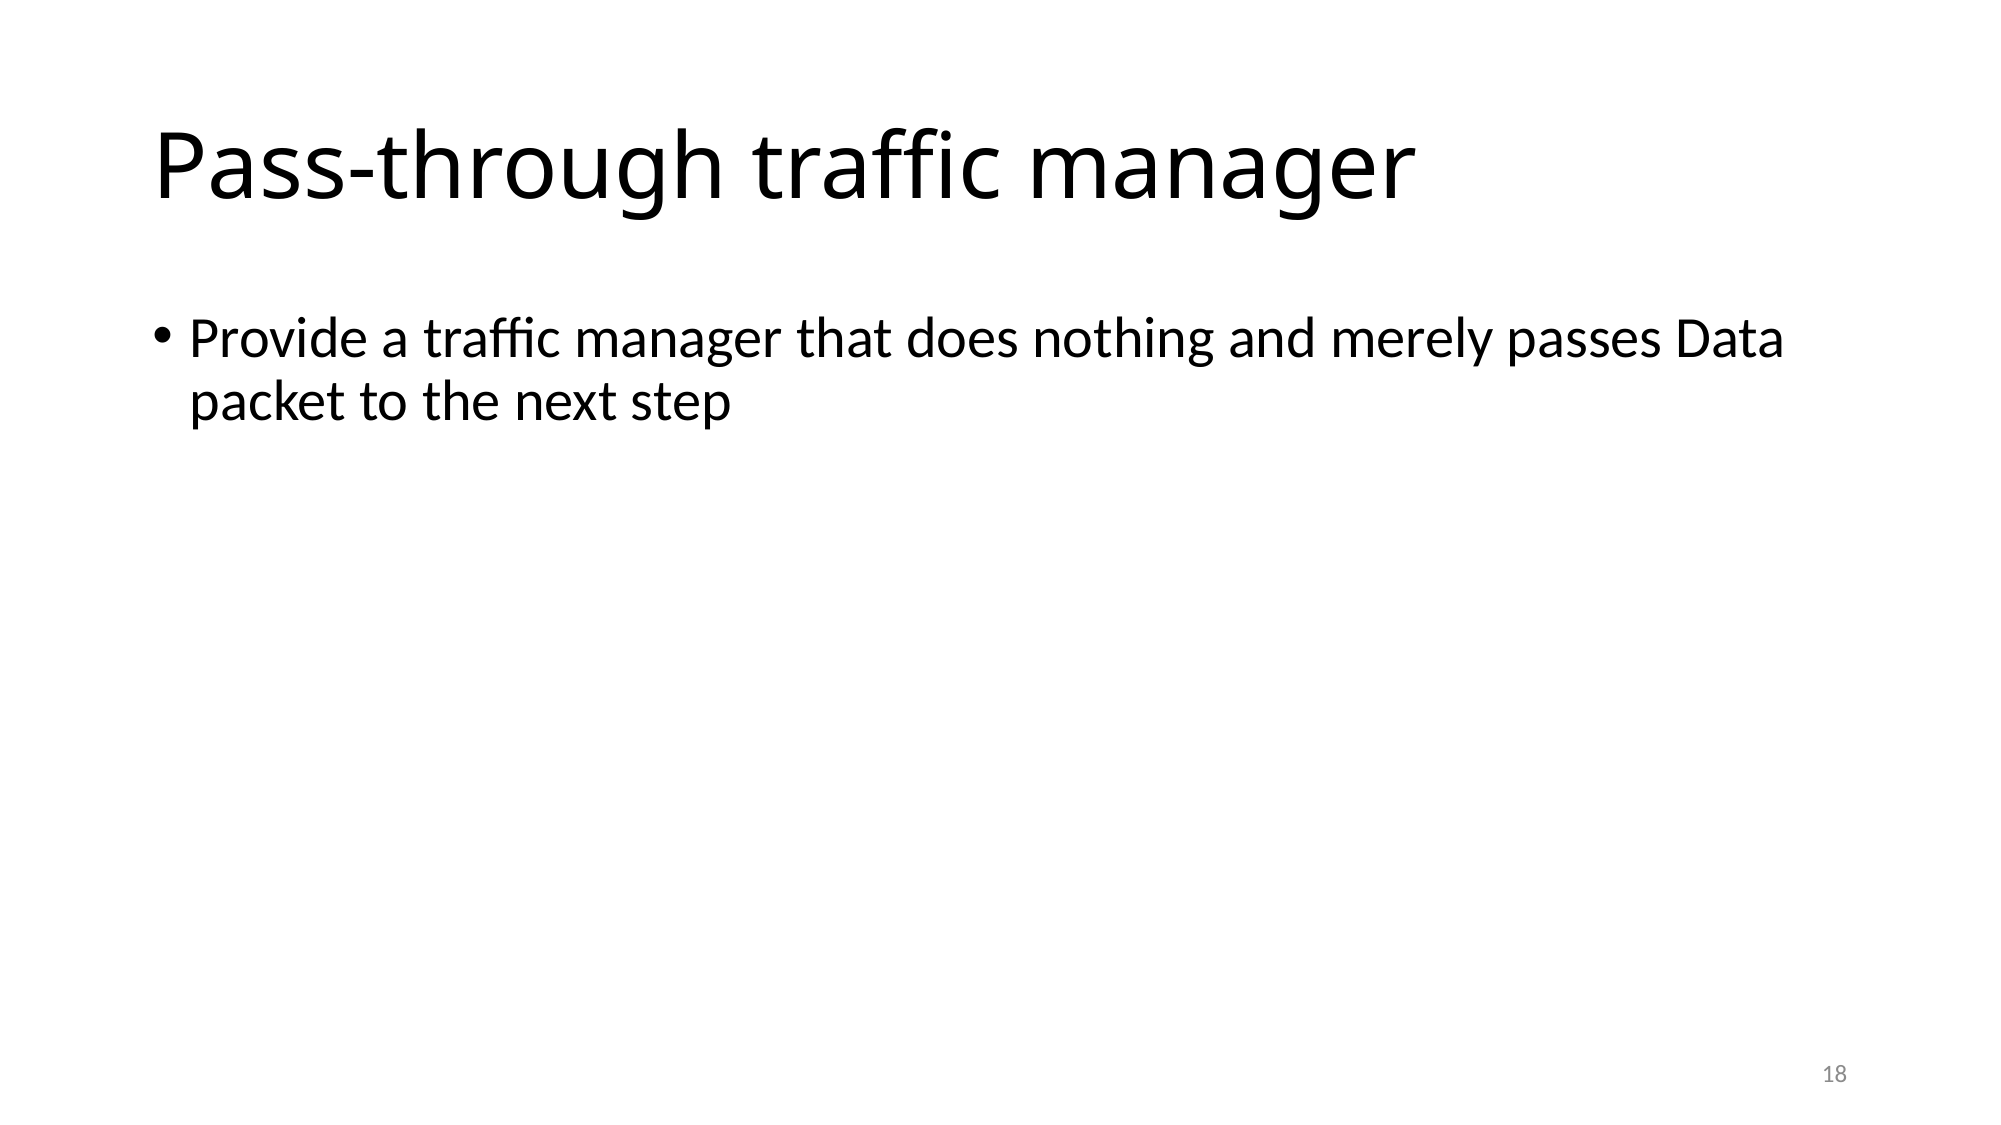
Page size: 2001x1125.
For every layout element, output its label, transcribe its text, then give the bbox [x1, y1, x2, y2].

list Provide a traffic manager that does nothing and merely passes Data packet to the next step [137, 299, 1863, 1014]
title Pass-through traffic manager [137, 59, 1863, 278]
slide_number 18 [1412, 1042, 1863, 1103]
